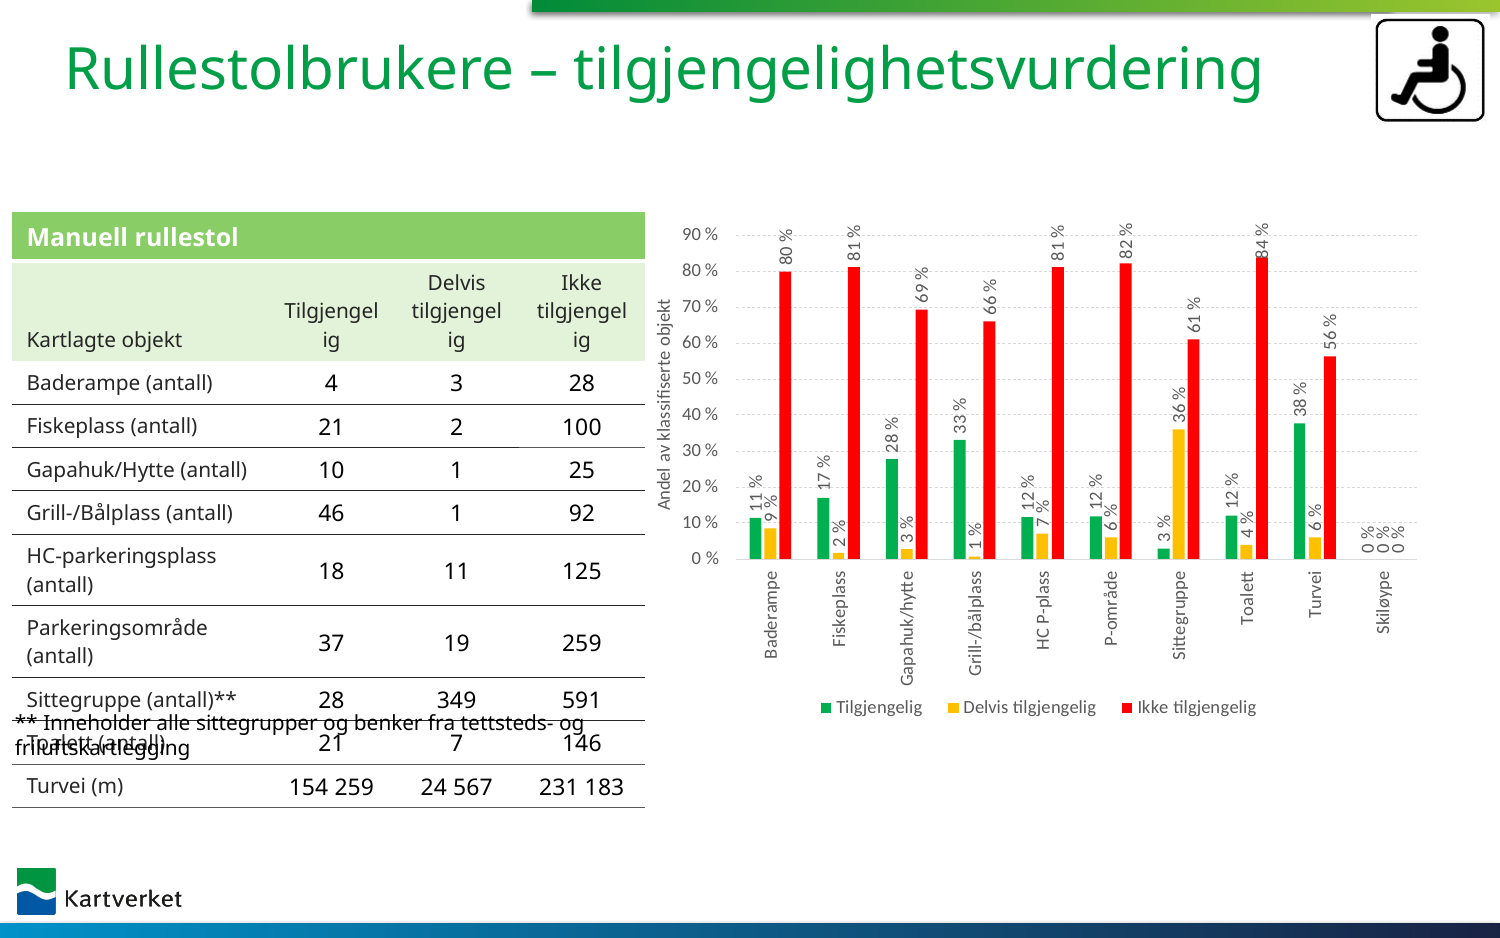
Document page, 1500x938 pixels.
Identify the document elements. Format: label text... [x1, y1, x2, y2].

table_cell 25 [519, 448, 638, 490]
table_header Manuell rullestol [12, 212, 645, 259]
table_cell 3 [394, 361, 519, 404]
table_cell Grill-/Bålplass (antall) [12, 491, 269, 534]
table_cell HC-parkeringsplass (antall) [12, 535, 269, 605]
table_cell 100 [519, 405, 638, 447]
table_cell 21 [269, 405, 394, 447]
table_cell Sittegruppe (antall)** [12, 678, 269, 702]
table_cell 259 [519, 606, 638, 677]
table_cell 18 [269, 535, 394, 605]
picture [1371, 13, 1491, 127]
table_cell 591 [519, 678, 638, 702]
text_box ** Inneholder alle sittegrupper og benker fra tettsteds- og friluftskartlegging [0, 702, 745, 768]
table_cell Parkeringsområde (antall) [12, 606, 269, 677]
table_cell 28 [269, 678, 394, 702]
table_cell 2 [394, 405, 519, 447]
table_cell 125 [519, 535, 638, 605]
table_cell 4 [269, 361, 394, 404]
table_cell Gapahuk/Hytte (antall) [12, 448, 269, 490]
table_cell 231 183 [519, 768, 645, 807]
table_cell Ikke tilgjengelig [519, 263, 638, 361]
table_cell 28 [519, 361, 638, 404]
table_cell 92 [519, 491, 638, 534]
table_cell Baderampe (antall) [12, 361, 269, 404]
table_cell 1 [394, 448, 519, 490]
table_cell Delvis tilgjengelig [394, 263, 519, 361]
table_cell Fiskeplass (antall) [12, 405, 269, 447]
picture [643, 218, 1427, 728]
table_cell 11 [394, 535, 519, 605]
table_cell 1 [394, 491, 519, 534]
table_cell Tilgjengelig [269, 263, 394, 361]
table_cell 46 [269, 491, 394, 534]
table_cell 24 567 [394, 768, 519, 807]
table_cell Turvei (m) [12, 768, 269, 807]
table_cell 37 [269, 606, 394, 677]
table_cell 349 [394, 678, 519, 702]
table_cell 154 259 [269, 768, 394, 807]
table_cell Kartlagte objekt [12, 263, 269, 361]
table_cell 19 [394, 606, 519, 677]
table_cell 10 [269, 448, 394, 490]
text_box Rullestolbrukere – tilgjengelighetsvurdering [49, 12, 1372, 109]
